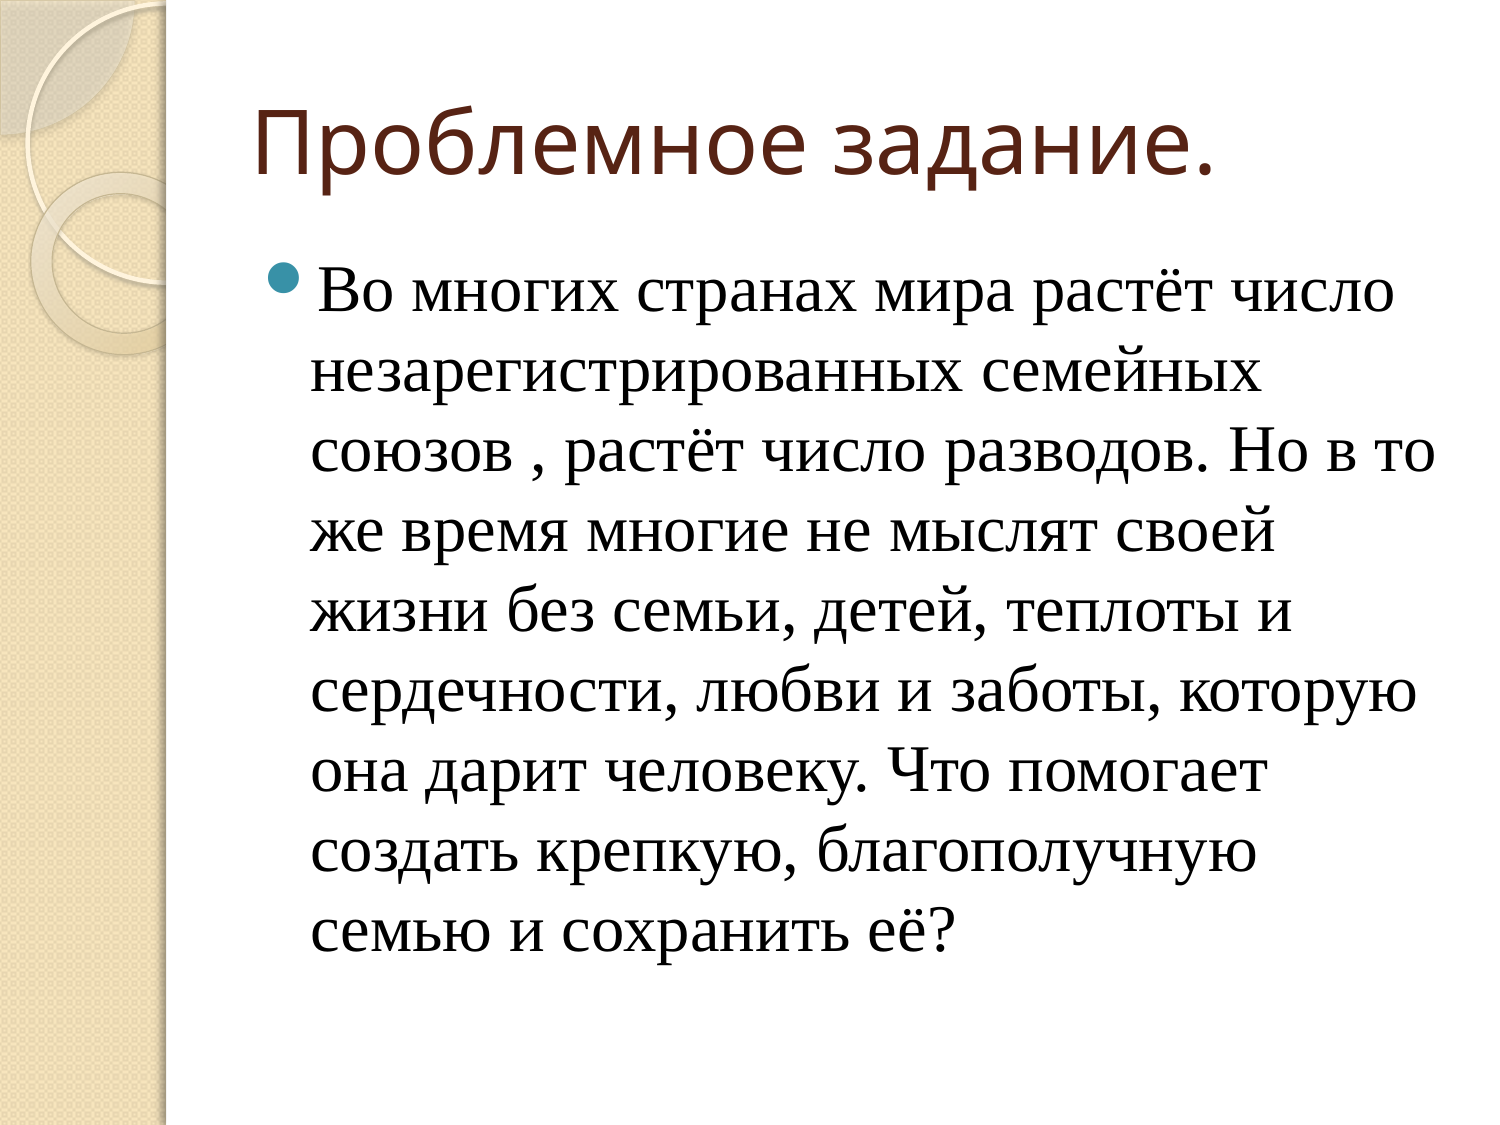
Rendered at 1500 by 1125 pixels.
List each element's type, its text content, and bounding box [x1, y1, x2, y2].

list Во многих странах мира растёт число незарегистрированных семейных союзов , растёт число разводов. Но в то же время многие не мыслят своей жизни без семьи, детей, теплоты и сердечности, любви и заботы, которую она дарит человеку. Что помогает создать крепкую, благополучную семью и сохранить её? [235, 237, 1466, 1025]
title Проблемное задание. [235, 45, 1466, 233]
